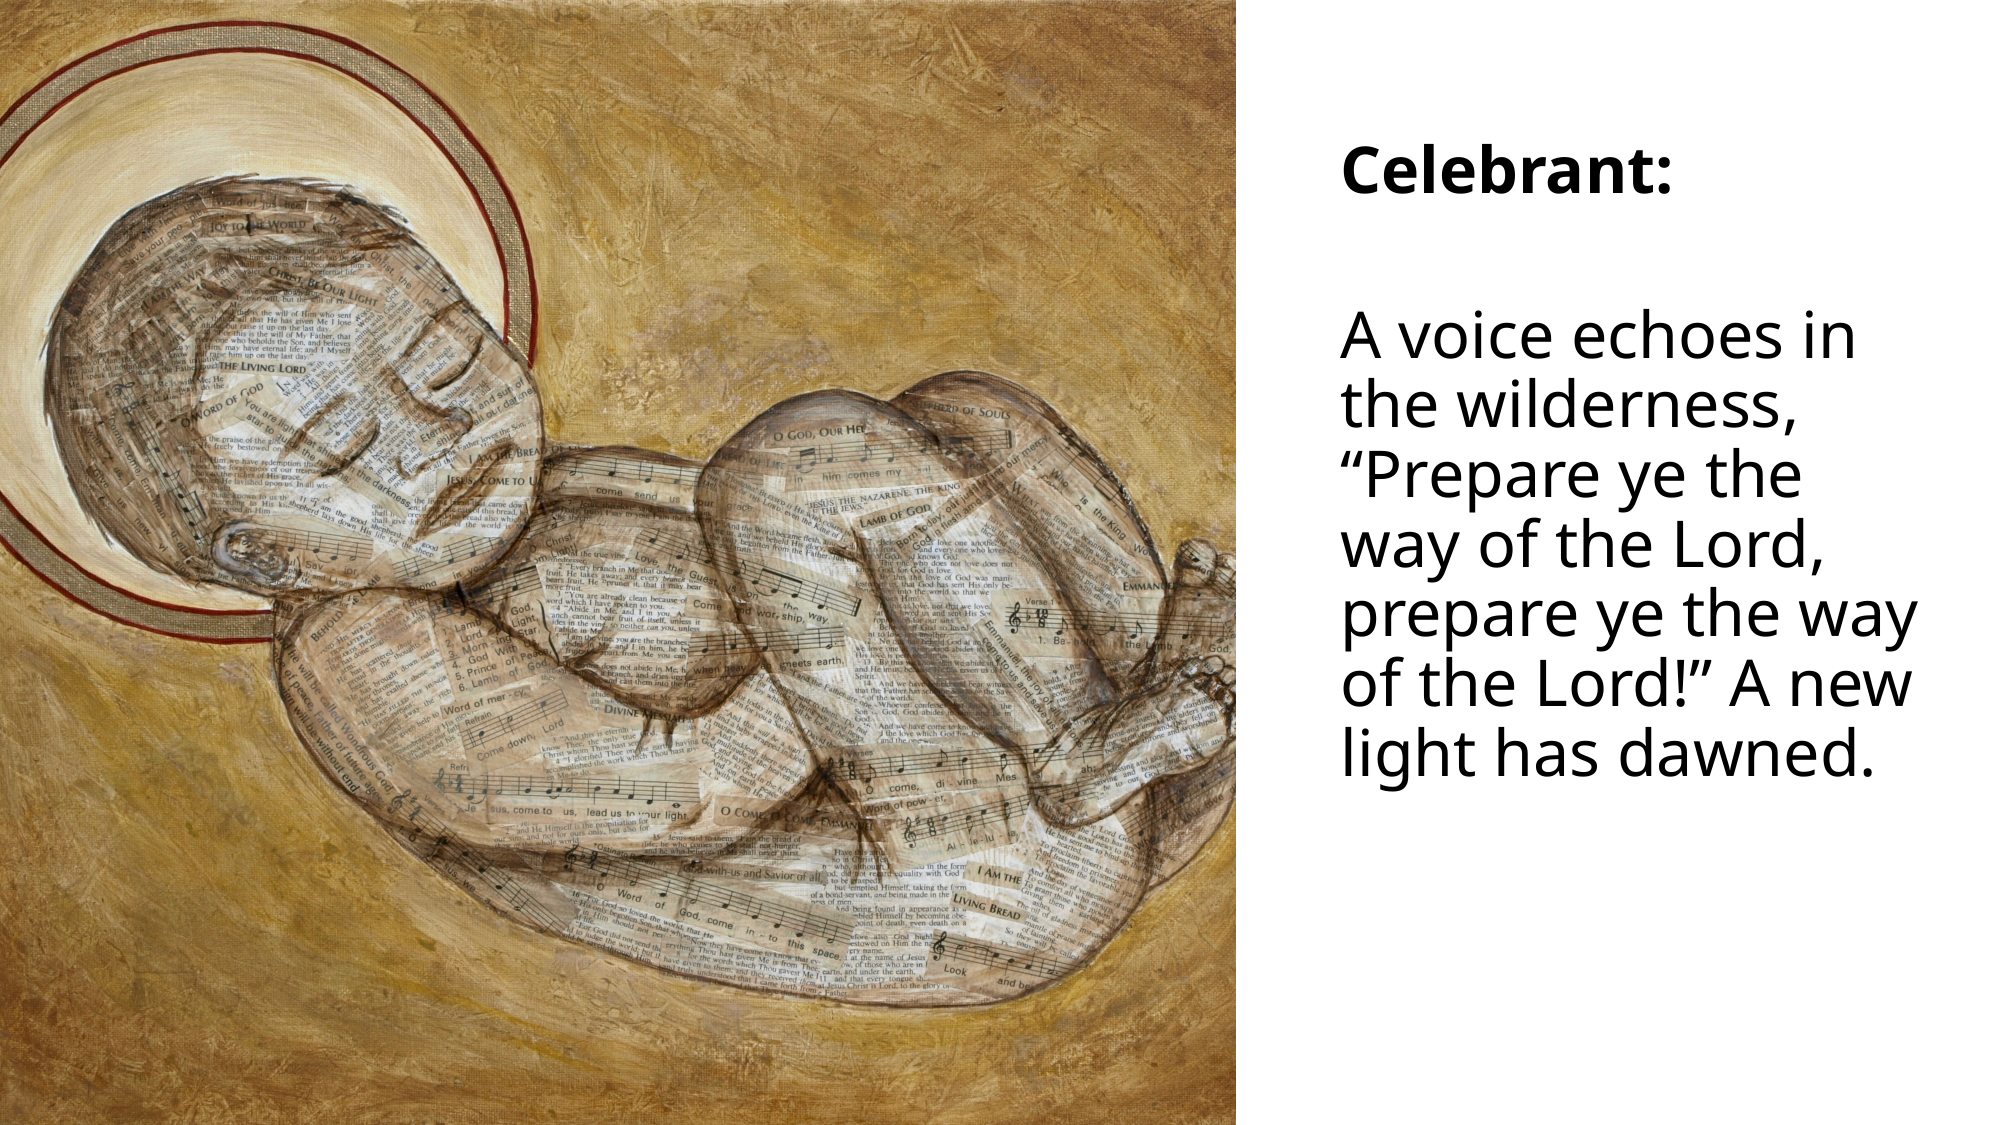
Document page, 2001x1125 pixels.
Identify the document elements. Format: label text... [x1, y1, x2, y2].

text_box Celebrant: A voice echoes in the wilderness, “Prepare ye the way of the Lord, prepare ye the way of the Lord!” A new light has dawned. [1325, 99, 1943, 880]
picture [0, 0, 1236, 1125]
